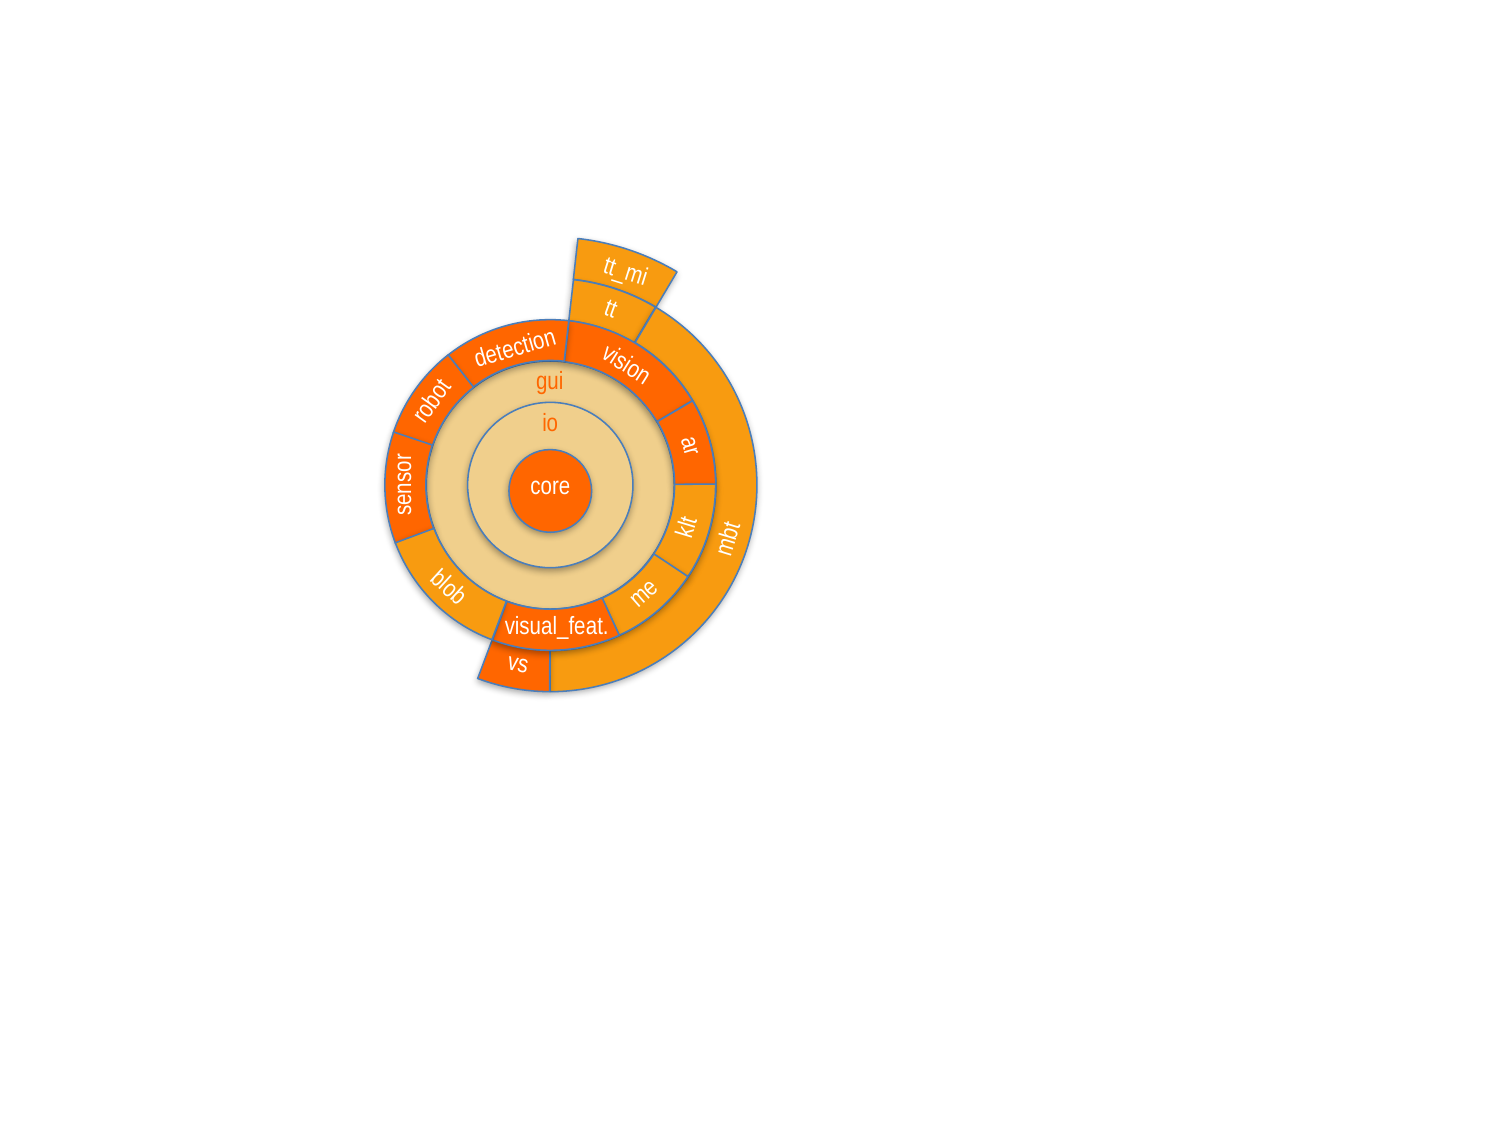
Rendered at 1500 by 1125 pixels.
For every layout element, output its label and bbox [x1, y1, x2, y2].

text_box [301, 236, 799, 734]
